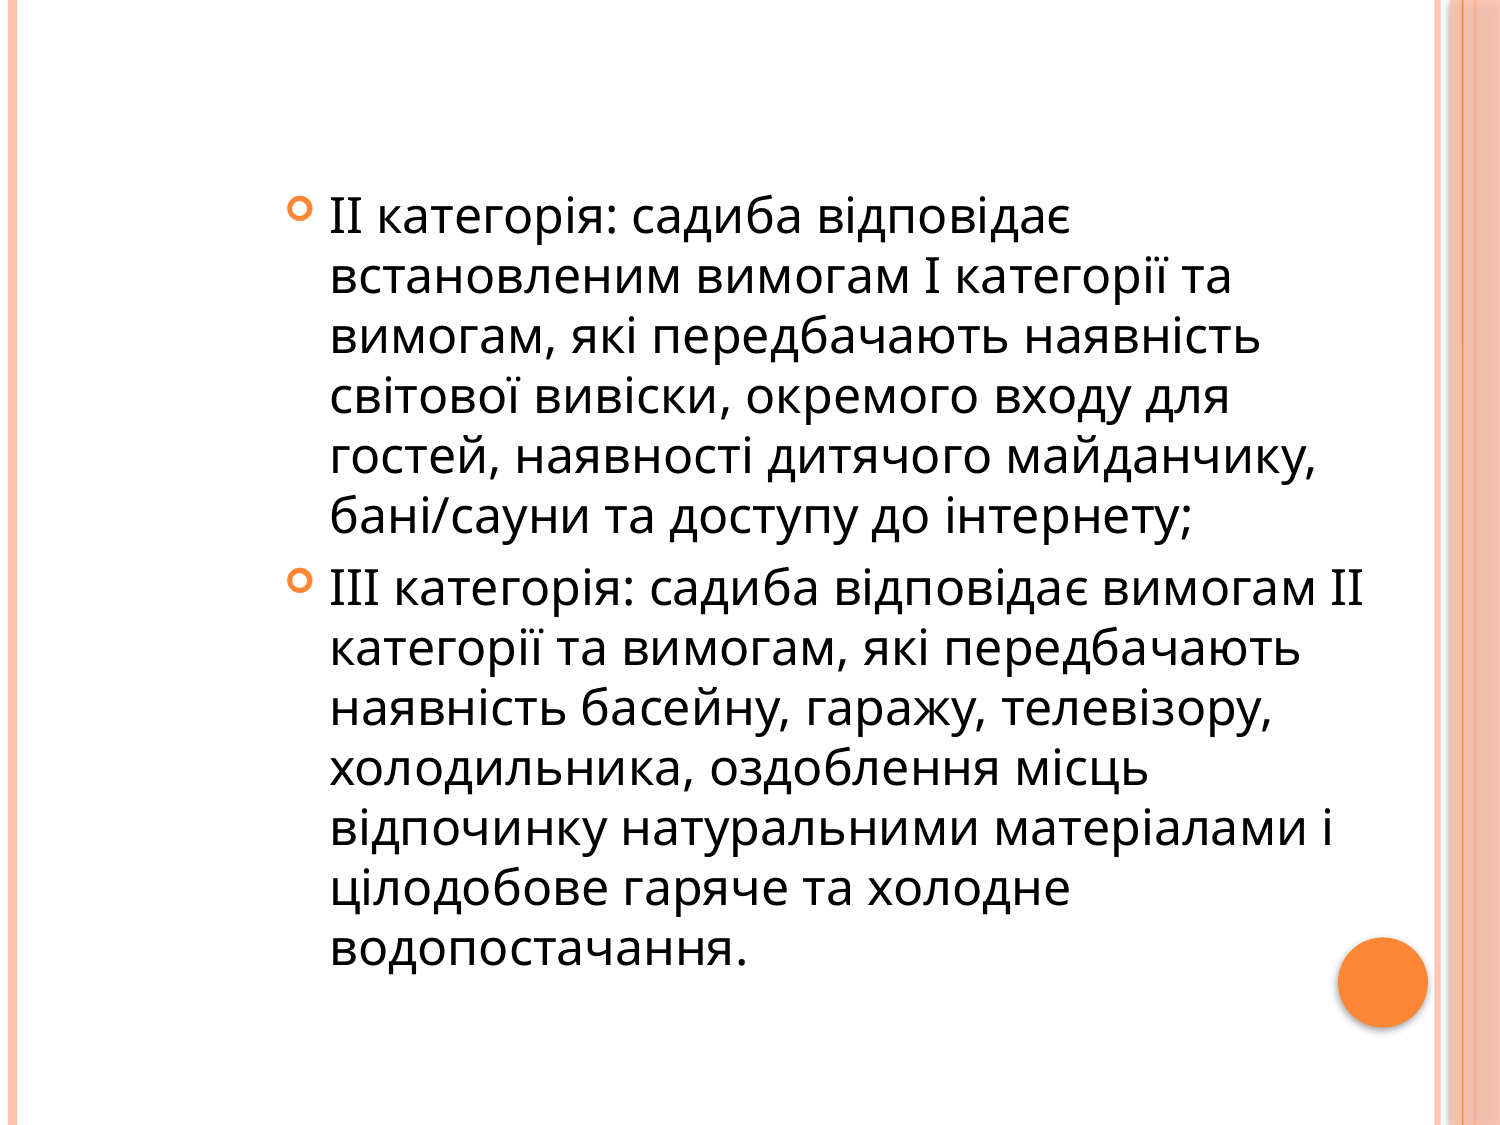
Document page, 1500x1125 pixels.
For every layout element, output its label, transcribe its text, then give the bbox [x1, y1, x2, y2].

list ІІ категорія: садиба відповідає встановленим вимогам І категорії та вимогам, які передбачають наявність світової вивіски, окремого входу для гостей, наявності дитячого майданчику, бані/сауни та доступу до інтернету; ІІІ категорія: садиба відповідає вимогам ІІ категорії та вимогам, які передбачають наявність басейну, гаражу, телевізору, холодильника, оздоблення місць відпочинку натуральними матеріалами і цілодобове гаряче та холодне водопостачання. [269, 175, 1425, 1005]
